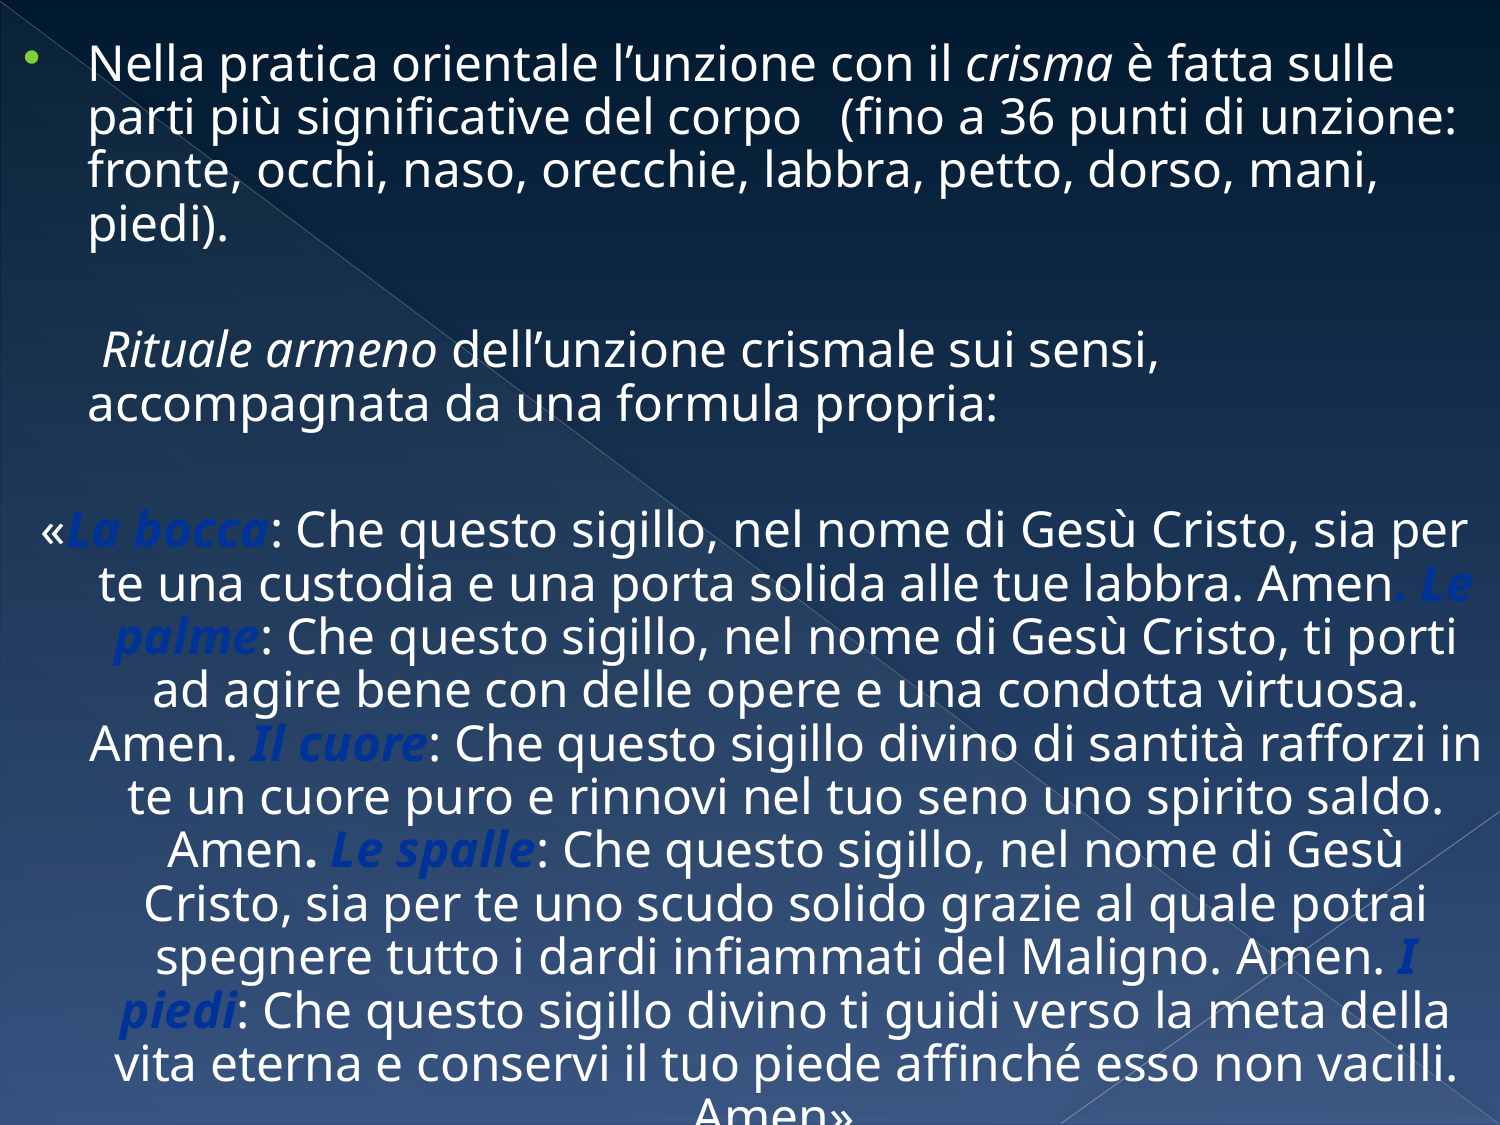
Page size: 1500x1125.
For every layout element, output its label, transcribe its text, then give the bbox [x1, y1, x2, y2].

list Nella pratica orientale l’unzione con il crisma è fatta sulle parti più significative del corpo (fino a 36 punti di unzione: fronte, occhi, naso, orecchie, labbra, petto, dorso, mani, piedi). Rituale armeno dell’unzione crismale sui sensi, accompagnata da una formula propria: «La bocca: Che questo sigillo, nel nome di Gesù Cristo, sia per te una custodia e una porta solida alle tue labbra. Amen. Le palme: Che questo sigillo, nel nome di Gesù Cristo, ti porti ad agire bene con delle opere e una condotta virtuosa. Amen. Il cuore: Che questo sigillo divino di santità rafforzi in te un cuore puro e rinnovi nel tuo seno uno spirito saldo. Amen. Le spalle: Che questo sigillo, nel nome di Gesù Cristo, sia per te uno scudo solido grazie al quale potrai spegnere tutto i dardi infiammati del Maligno. Amen. I piedi: Che questo sigillo divino ti guidi verso la meta della vita eterna e conservi il tuo piede affinché esso non vacilli. Amen». [0, 30, 1500, 1125]
